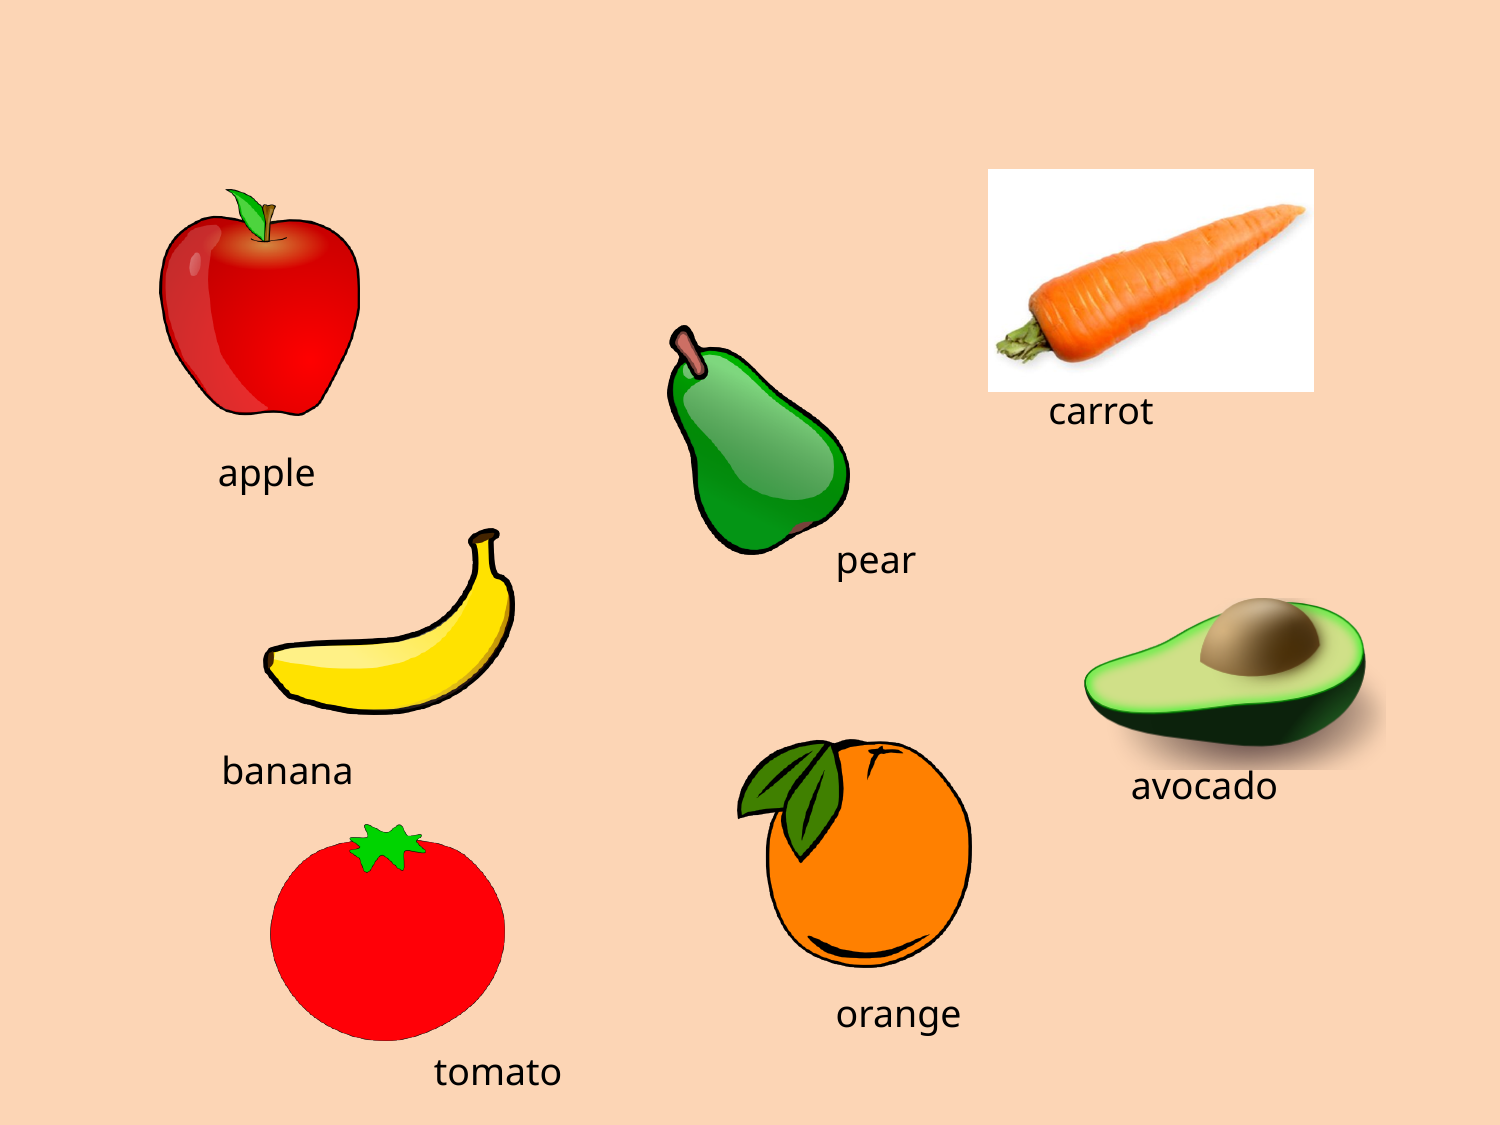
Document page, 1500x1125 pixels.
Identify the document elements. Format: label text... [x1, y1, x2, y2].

picture [1082, 598, 1386, 771]
picture [667, 325, 850, 555]
picture [988, 169, 1315, 393]
text_box tomato [419, 1040, 699, 1100]
picture [270, 824, 506, 1041]
text_box banana [206, 739, 420, 800]
picture [736, 739, 972, 969]
picture [159, 189, 361, 416]
picture [263, 528, 515, 715]
text_box pear [820, 528, 1034, 589]
text_box avocado [1116, 754, 1419, 815]
text_box apple [134, 441, 412, 502]
text_box carrot [1033, 400, 1235, 440]
text_box orange [820, 982, 1117, 1043]
